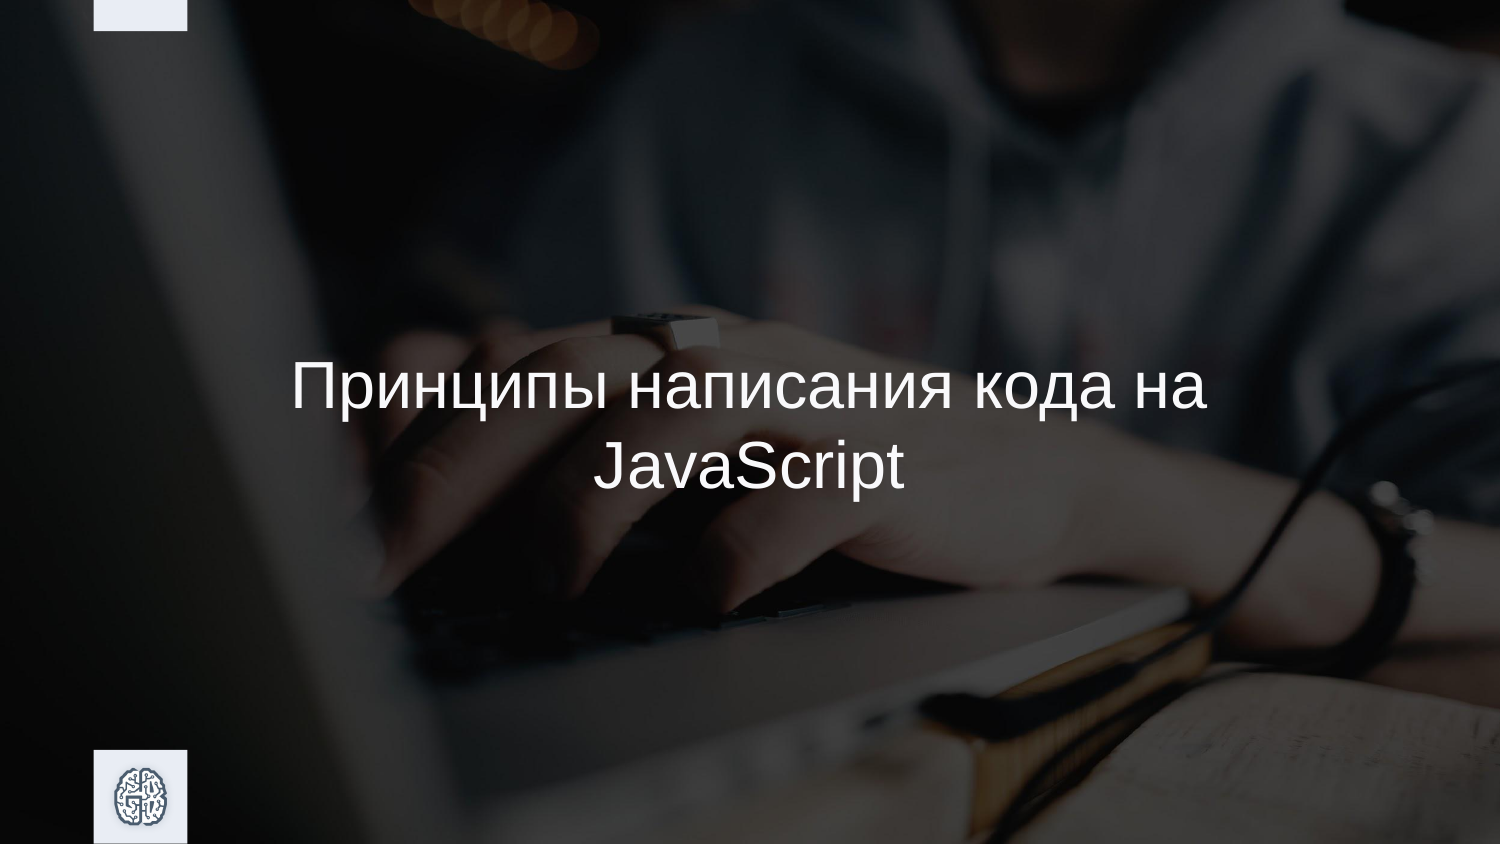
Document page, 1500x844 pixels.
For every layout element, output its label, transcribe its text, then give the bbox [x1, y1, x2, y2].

picture [0, 0, 1500, 844]
text_box Принципы написания кода на JavaScript [187, 93, 1312, 750]
picture [106, 760, 175, 834]
